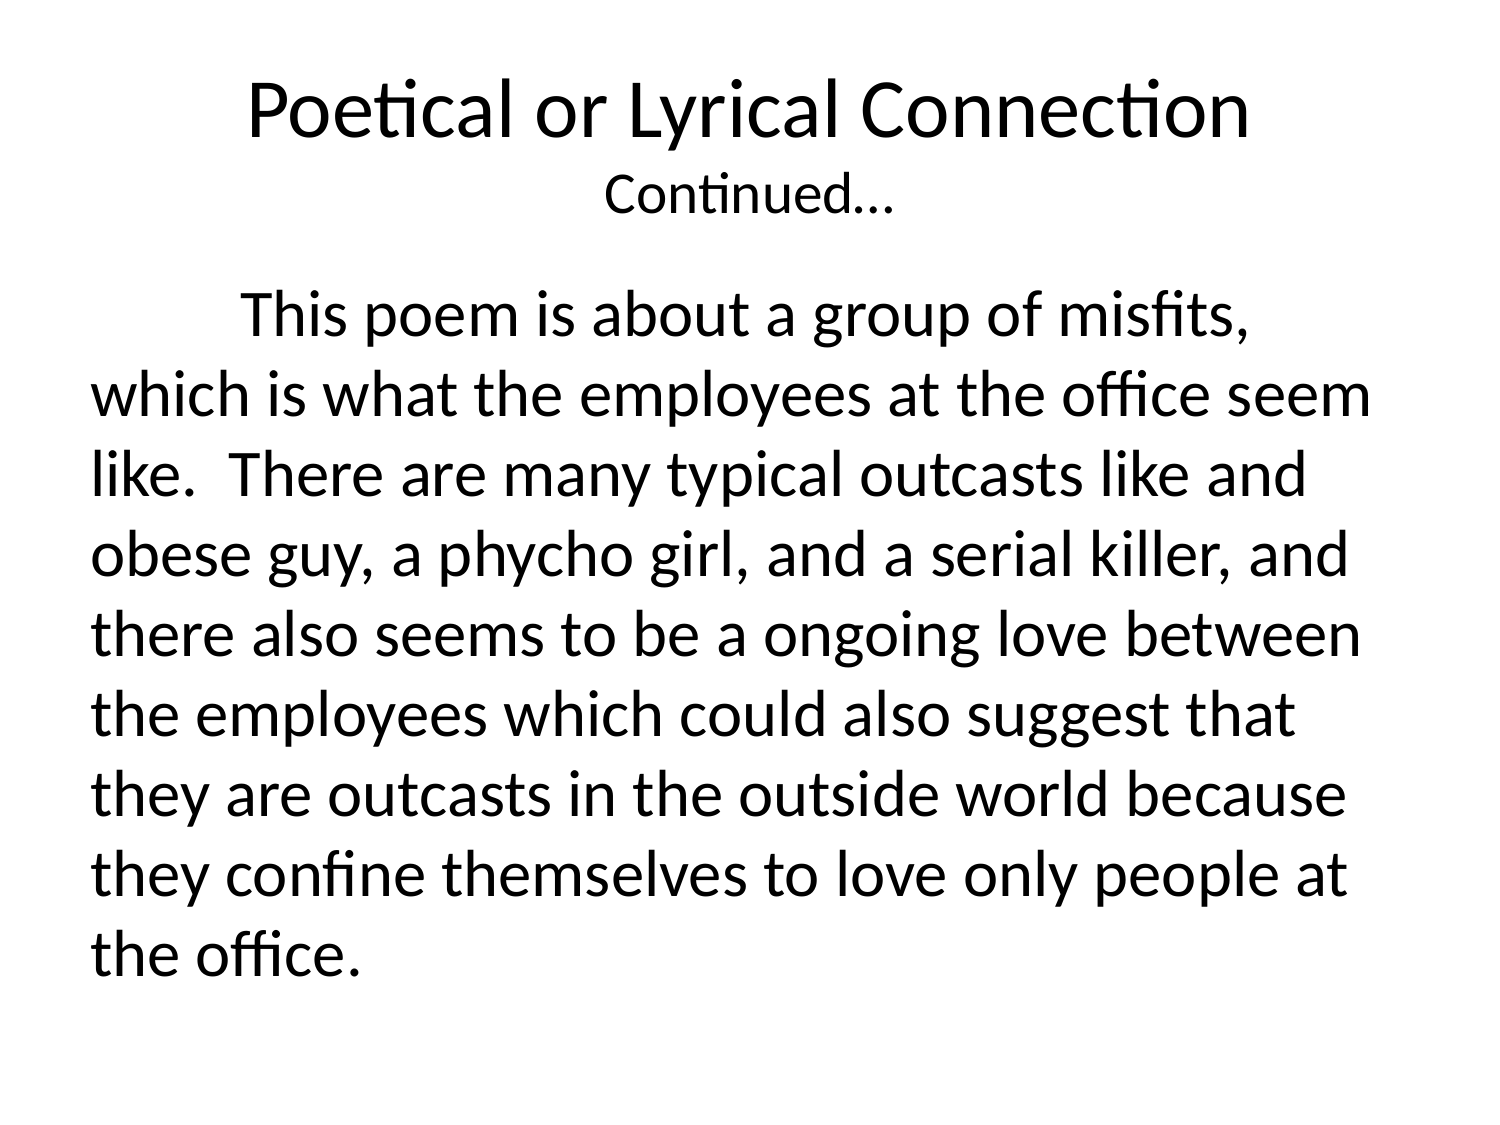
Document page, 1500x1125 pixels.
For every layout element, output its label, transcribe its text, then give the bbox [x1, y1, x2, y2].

list This poem is about a group of misfits, which is what the employees at the office seem like. There are many typical outcasts like and obese guy, a phycho girl, and a serial killer, and there also seems to be a ongoing love between the employees which could also suggest that they are outcasts in the outside world because they confine themselves to love only people at the office. [75, 262, 1425, 1005]
title Poetical or Lyrical Connection Continued… [75, 45, 1425, 233]
